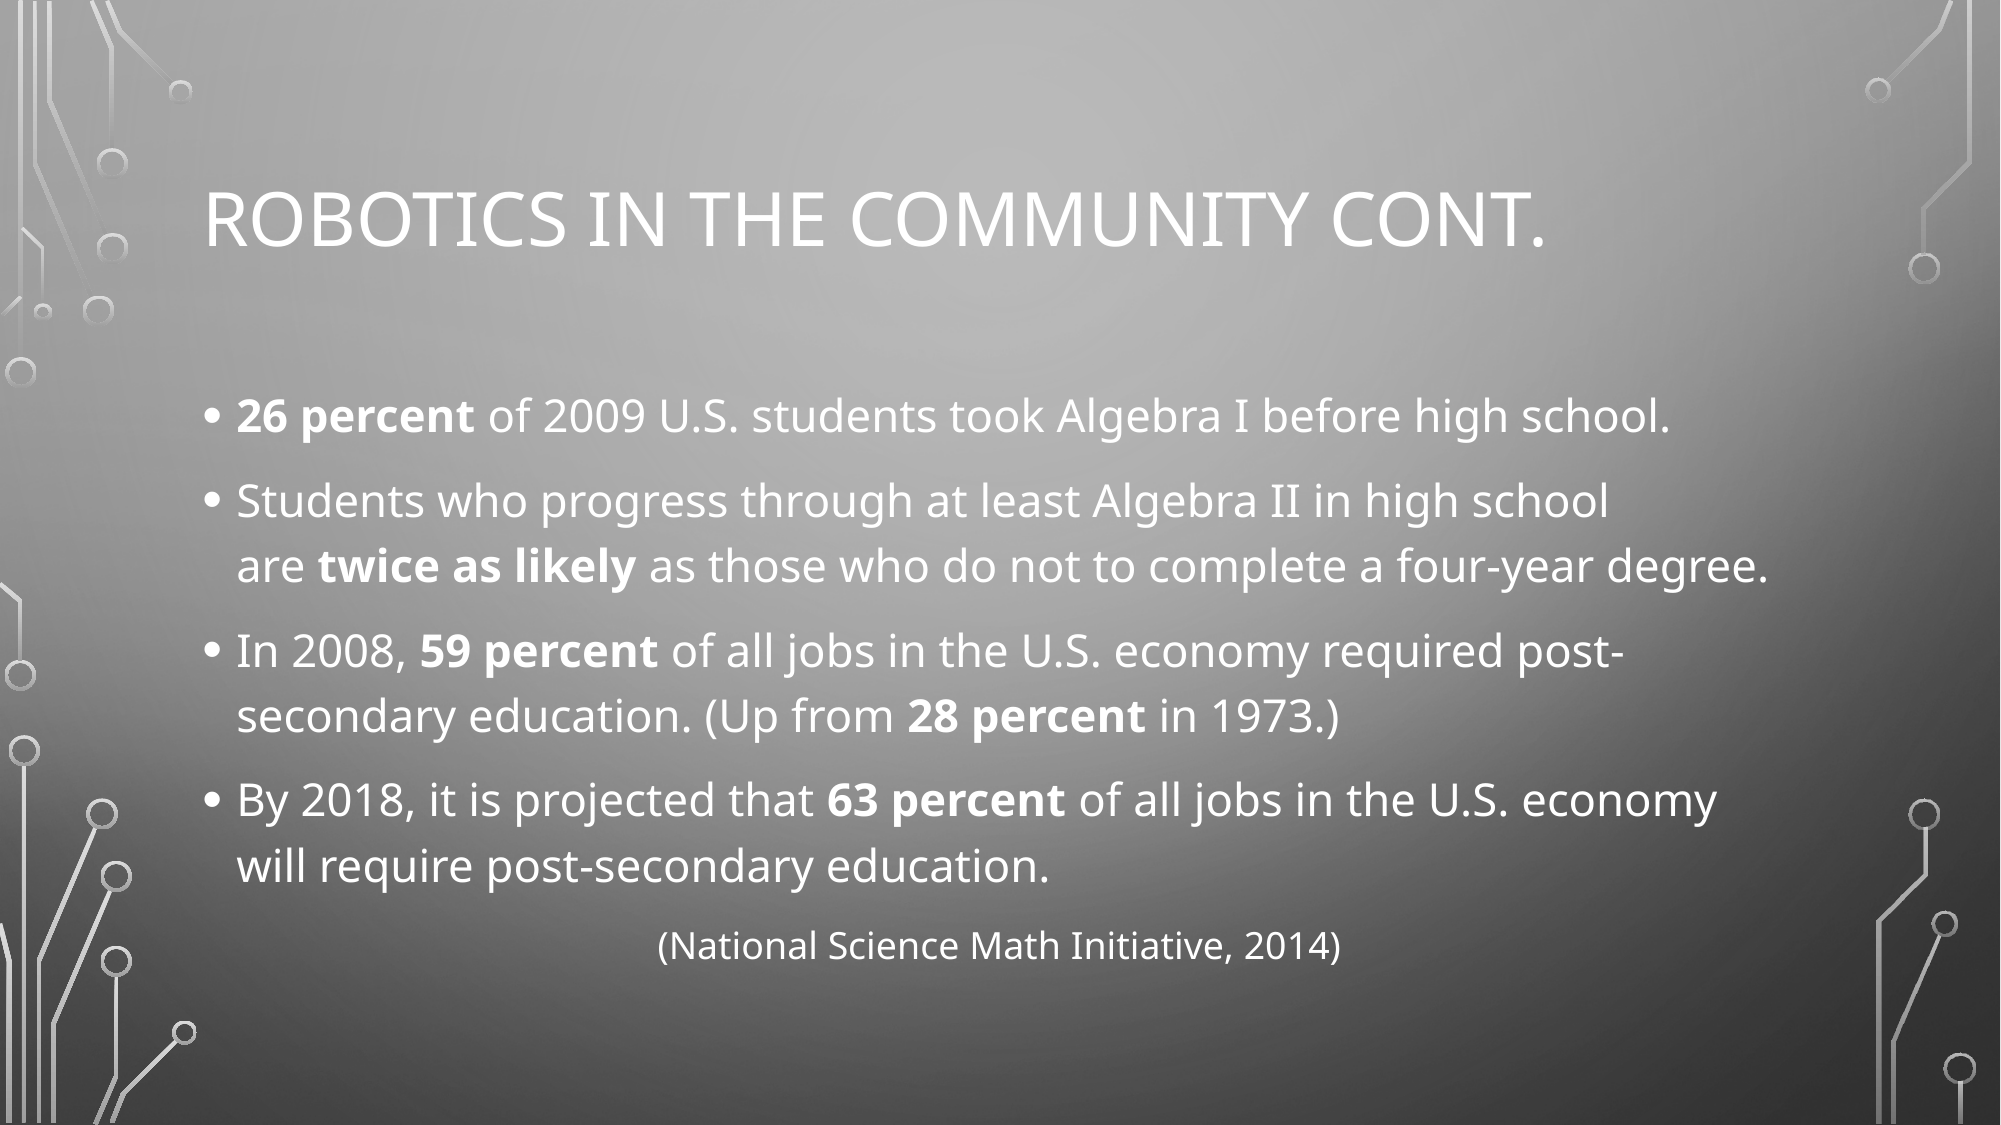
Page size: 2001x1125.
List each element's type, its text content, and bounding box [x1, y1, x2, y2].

title ROBOTICS IN THE Community Cont. [187, 101, 1813, 344]
text_box (National Science Math Initiative, 2014) [385, 914, 1614, 975]
list 26 percent of 2009 U.S. students took Algebra I before high school. Students who progress through at least Algebra II in high school are twice as likely as those who do not to complete a four-year degree. In 2008, 59 percent of all jobs in the U.S. economy required post-secondary education. (Up from 28 percent in 1973.) By 2018, it is projected that 63 percent of all jobs in the U.S. economy will require post-secondary education. [187, 369, 1813, 950]
